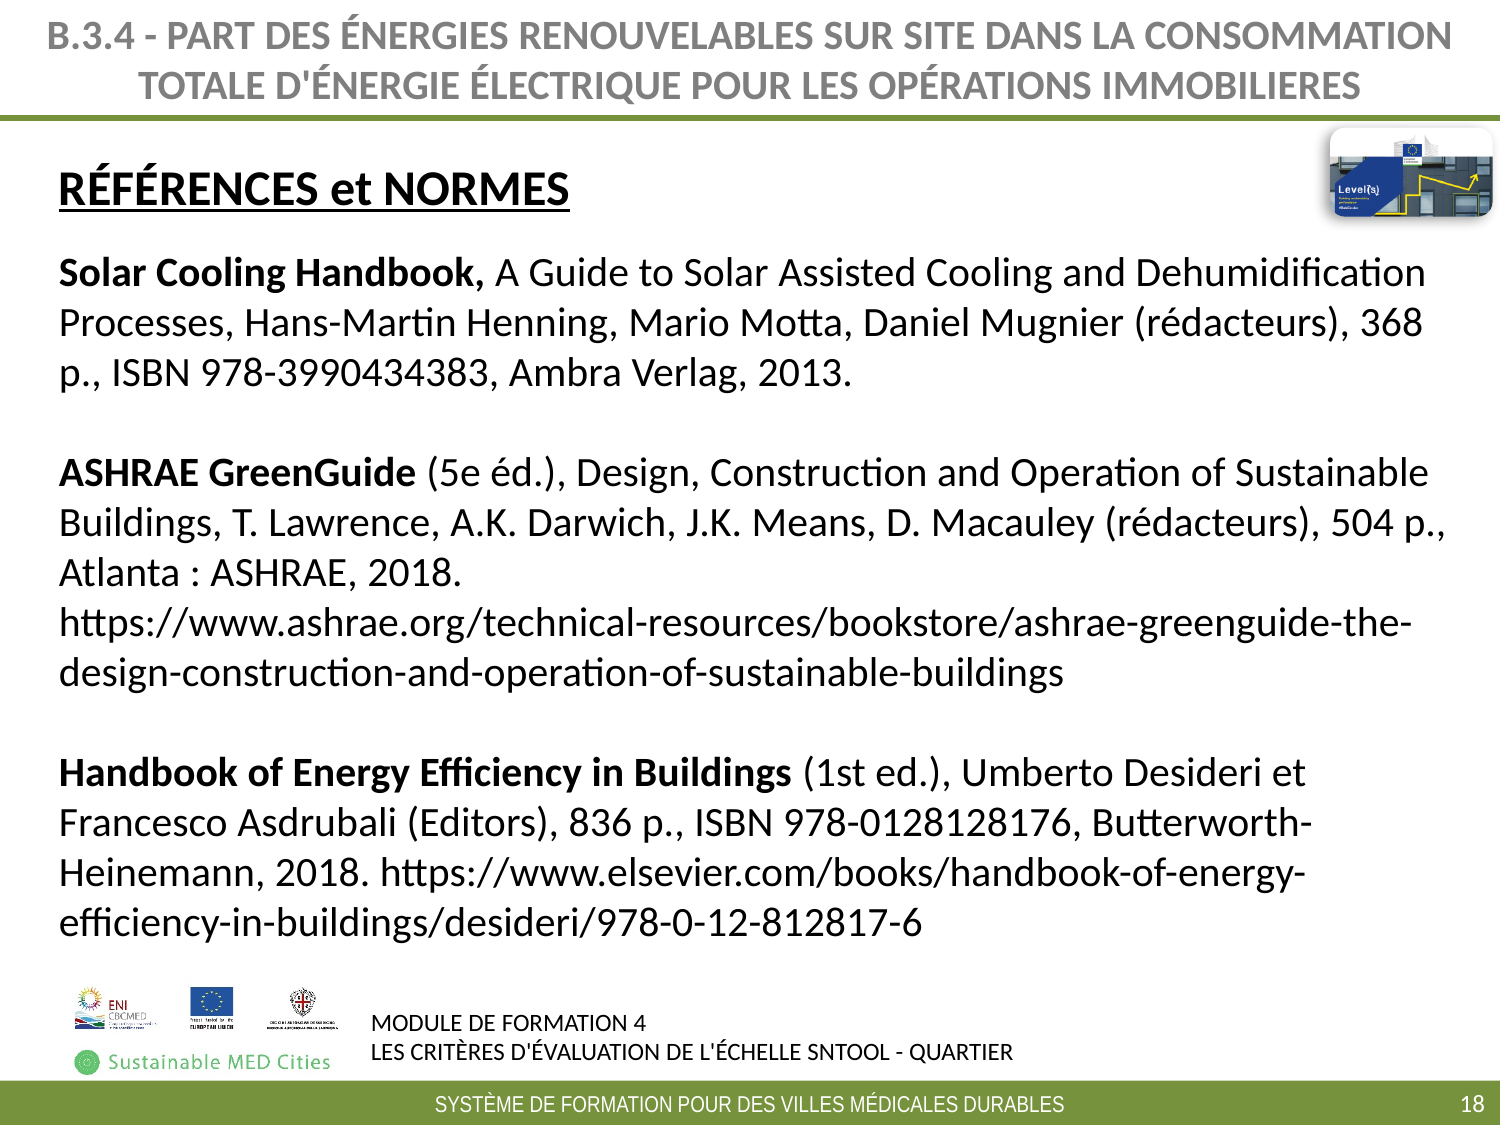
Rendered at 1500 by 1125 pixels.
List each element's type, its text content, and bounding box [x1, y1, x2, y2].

text_box Solar Cooling Handbook, A Guide to Solar Assisted Cooling and Dehumidification Processes, Hans-Martin Henning, Mario Motta, Daniel Mugnier (rédacteurs), 368 p., ISBN 978-3990434383, Ambra Verlag, 2013. ASHRAE GreenGuide (5e éd.), Design, Construction and Operation of Sustainable Buildings, T. Lawrence, A.K. Darwich, J.K. Means, D. Macauley (rédacteurs), 504 p., Atlanta : ASHRAE, 2018. https://www.ashrae.org/technical-resources/bookstore/ashrae-greenguide-the-design-construction-and-operation-of-sustainable-buildings Handbook of Energy Efficiency in Buildings (1st ed.), Umberto Desideri et Francesco Asdrubali (Editors), 836 p., ISBN 978-0128128176, Butterworth-Heinemann, 2018. https://www.elsevier.com/books/handbook-of-energy-efficiency-in-buildings/desideri/978-0-12-812817-6 [43, 237, 1484, 953]
title B.3.4 - PART DES ÉNERGIES RENOUVELABLES SUR SITE DANS LA CONSOMMATION TOTALE D'ÉNERGIE ÉLECTRIQUE POUR LES OPÉRATIONS IMMOBILIERES [0, 0, 1500, 117]
picture [62, 978, 356, 1080]
picture [1329, 127, 1493, 217]
slide_number ‹#› [1149, 1079, 1500, 1125]
text_box RÉFÉRENCES et NORMES [43, 147, 1331, 235]
